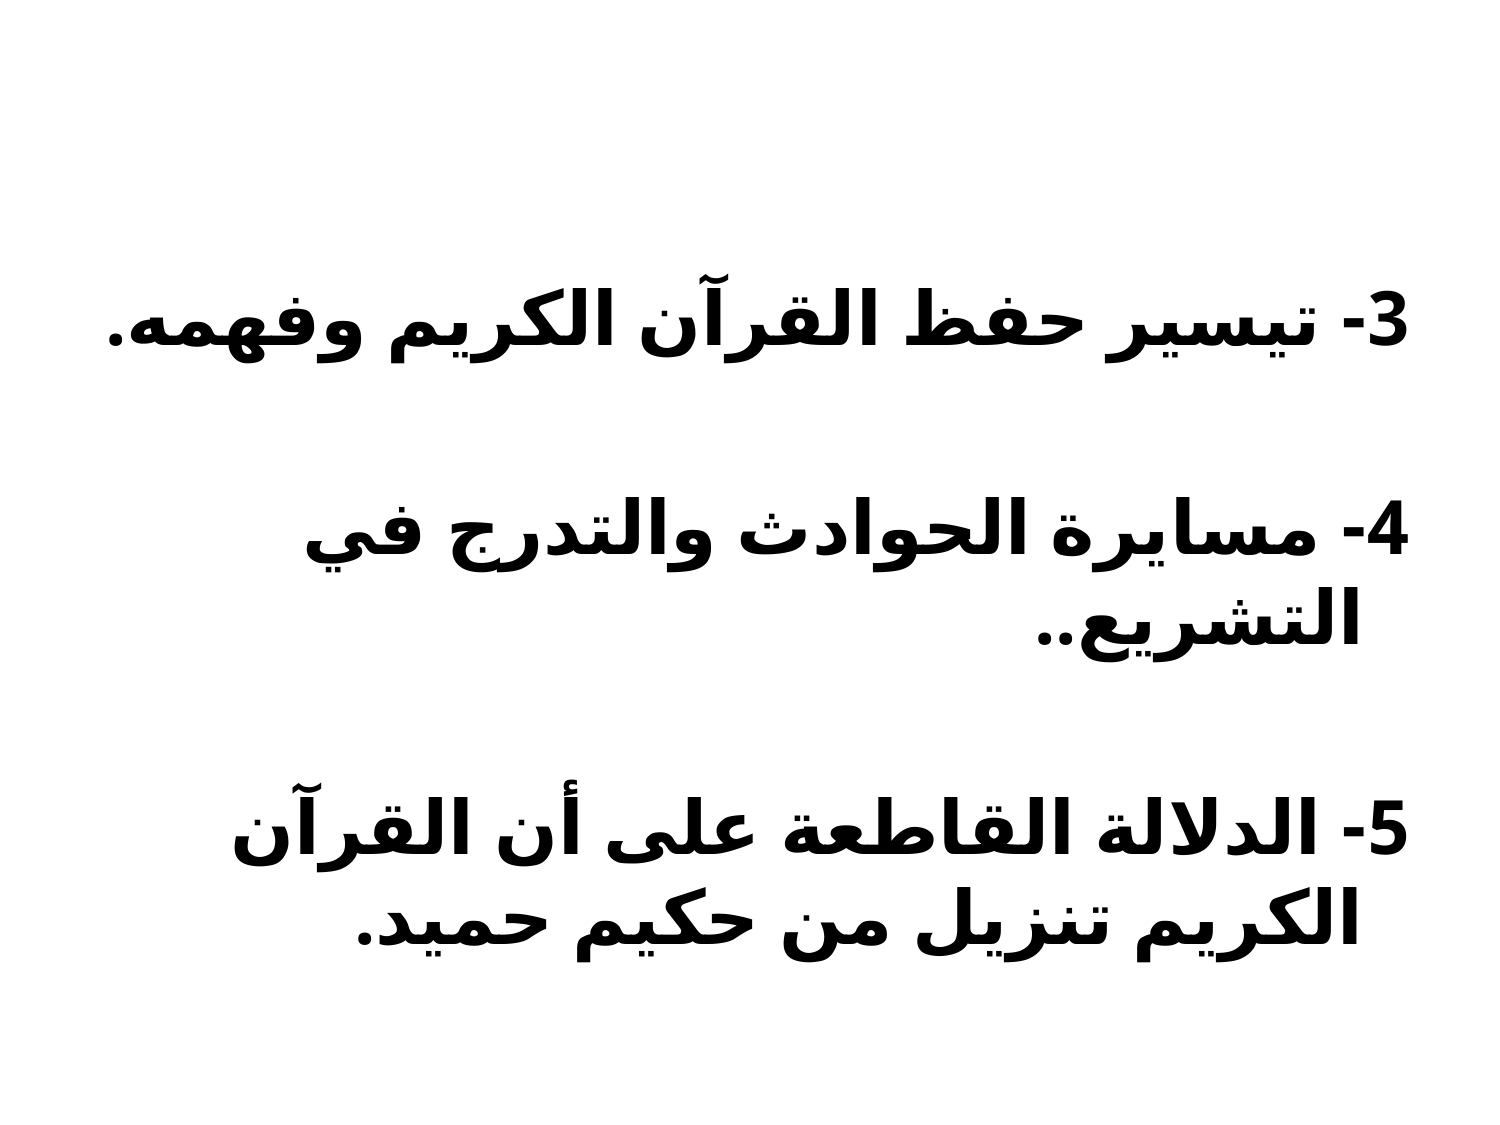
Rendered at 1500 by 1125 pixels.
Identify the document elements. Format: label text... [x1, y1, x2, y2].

list 3- تيسير حفظ القرآن الكريم وفهمه. 4- مسايرة الحوادث والتدرج في التشريع.. 5- الدلالة القاطعة على أن القرآن الكريم تنزيل من حكيم حميد. [75, 262, 1425, 1005]
